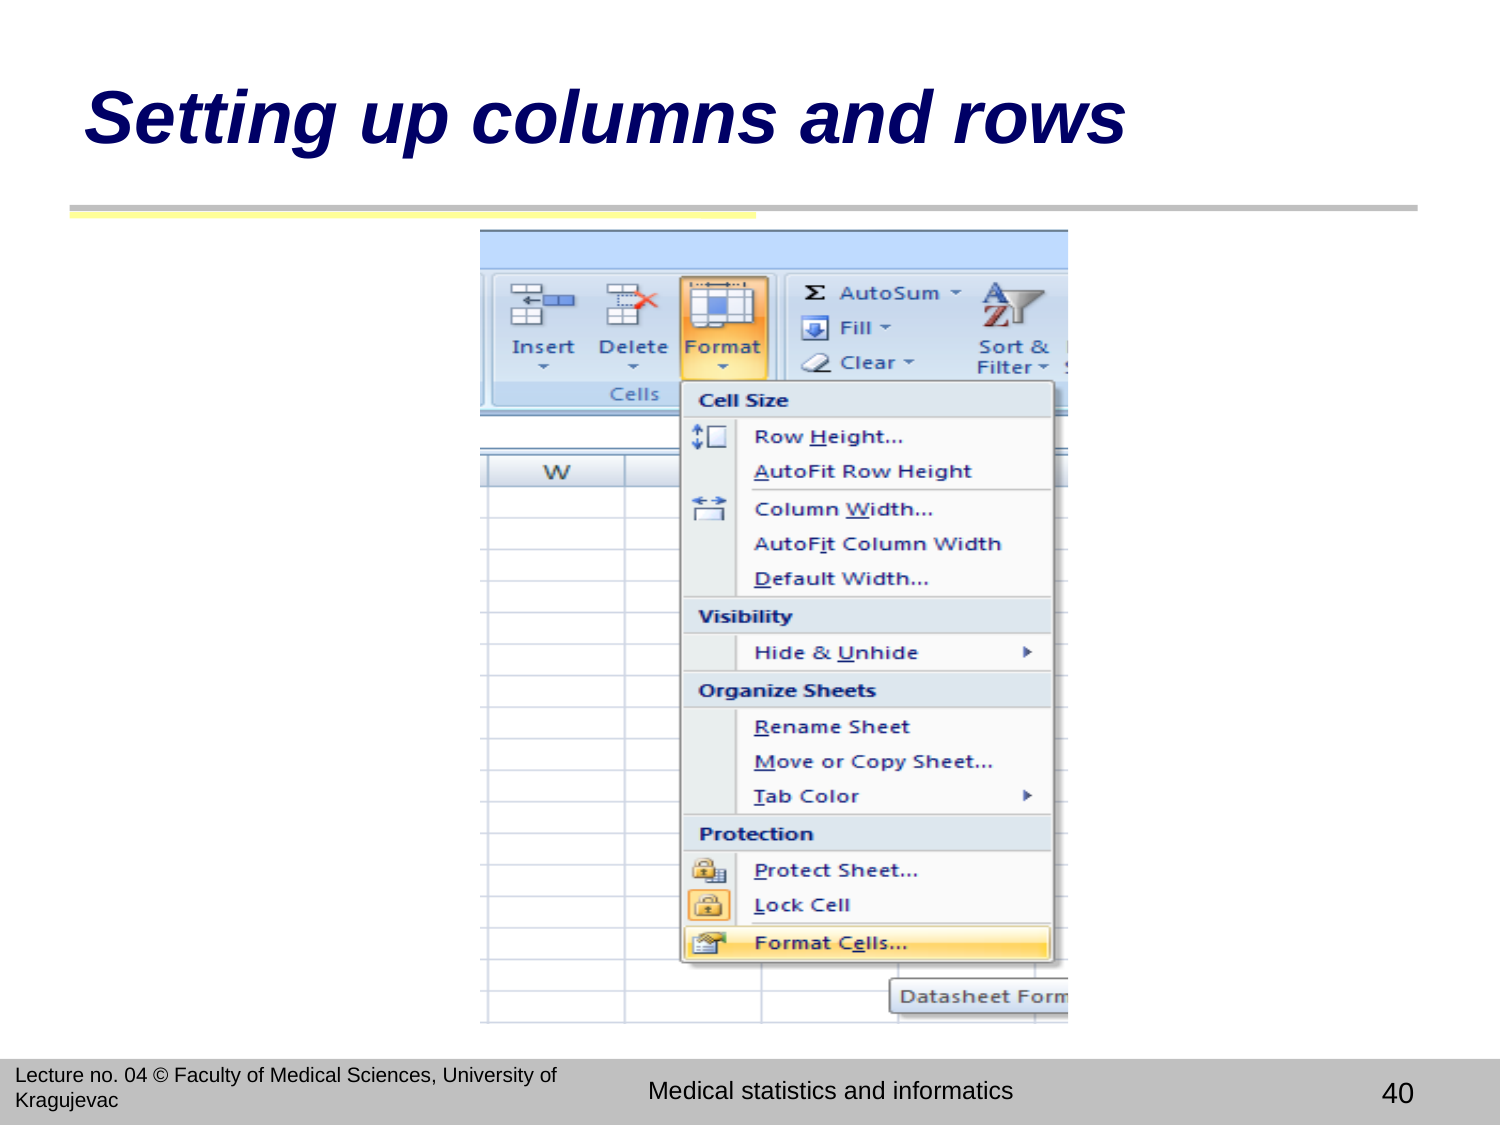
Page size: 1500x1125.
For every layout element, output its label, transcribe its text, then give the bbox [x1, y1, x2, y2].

title Setting up columns and rows [69, 19, 1426, 208]
footer Medical statistics and informatics [512, 1066, 1151, 1125]
slide_number 40 [1166, 1066, 1430, 1125]
picture [479, 228, 1069, 1024]
slide_number Lecture no. 04 © Faculty of Medical Sciences, University of Kragujevac [0, 1053, 619, 1108]
